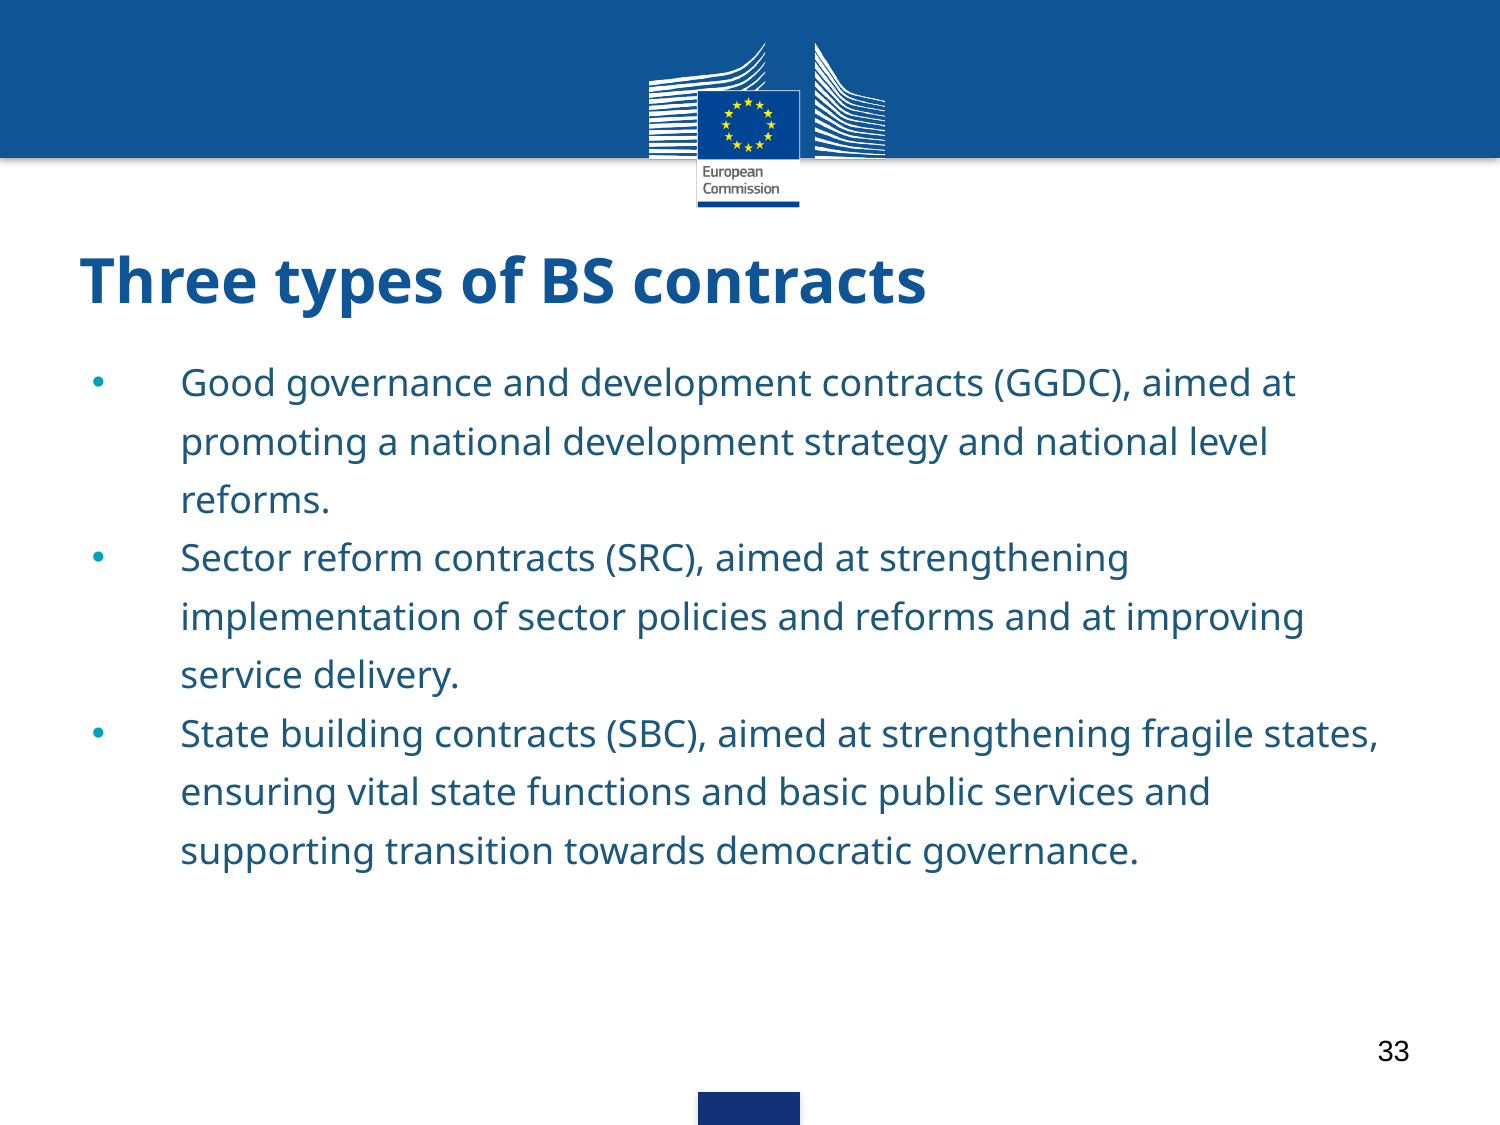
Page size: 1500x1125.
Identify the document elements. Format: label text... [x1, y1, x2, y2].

slide_number 33 [1074, 1024, 1426, 1103]
picture [649, 42, 885, 208]
list Good governance and development contracts (GGDC), aimed at promoting a national development strategy and national level reforms. Sector reform contracts (SRC), aimed at strengthening implementation of sector policies and reforms and at improving service delivery. State building contracts (SBC), aimed at strengthening fragile states, ensuring vital state functions and basic public services and supporting transition towards democratic governance. [76, 338, 1427, 1000]
title Three types of BS contracts [64, 219, 1415, 338]
